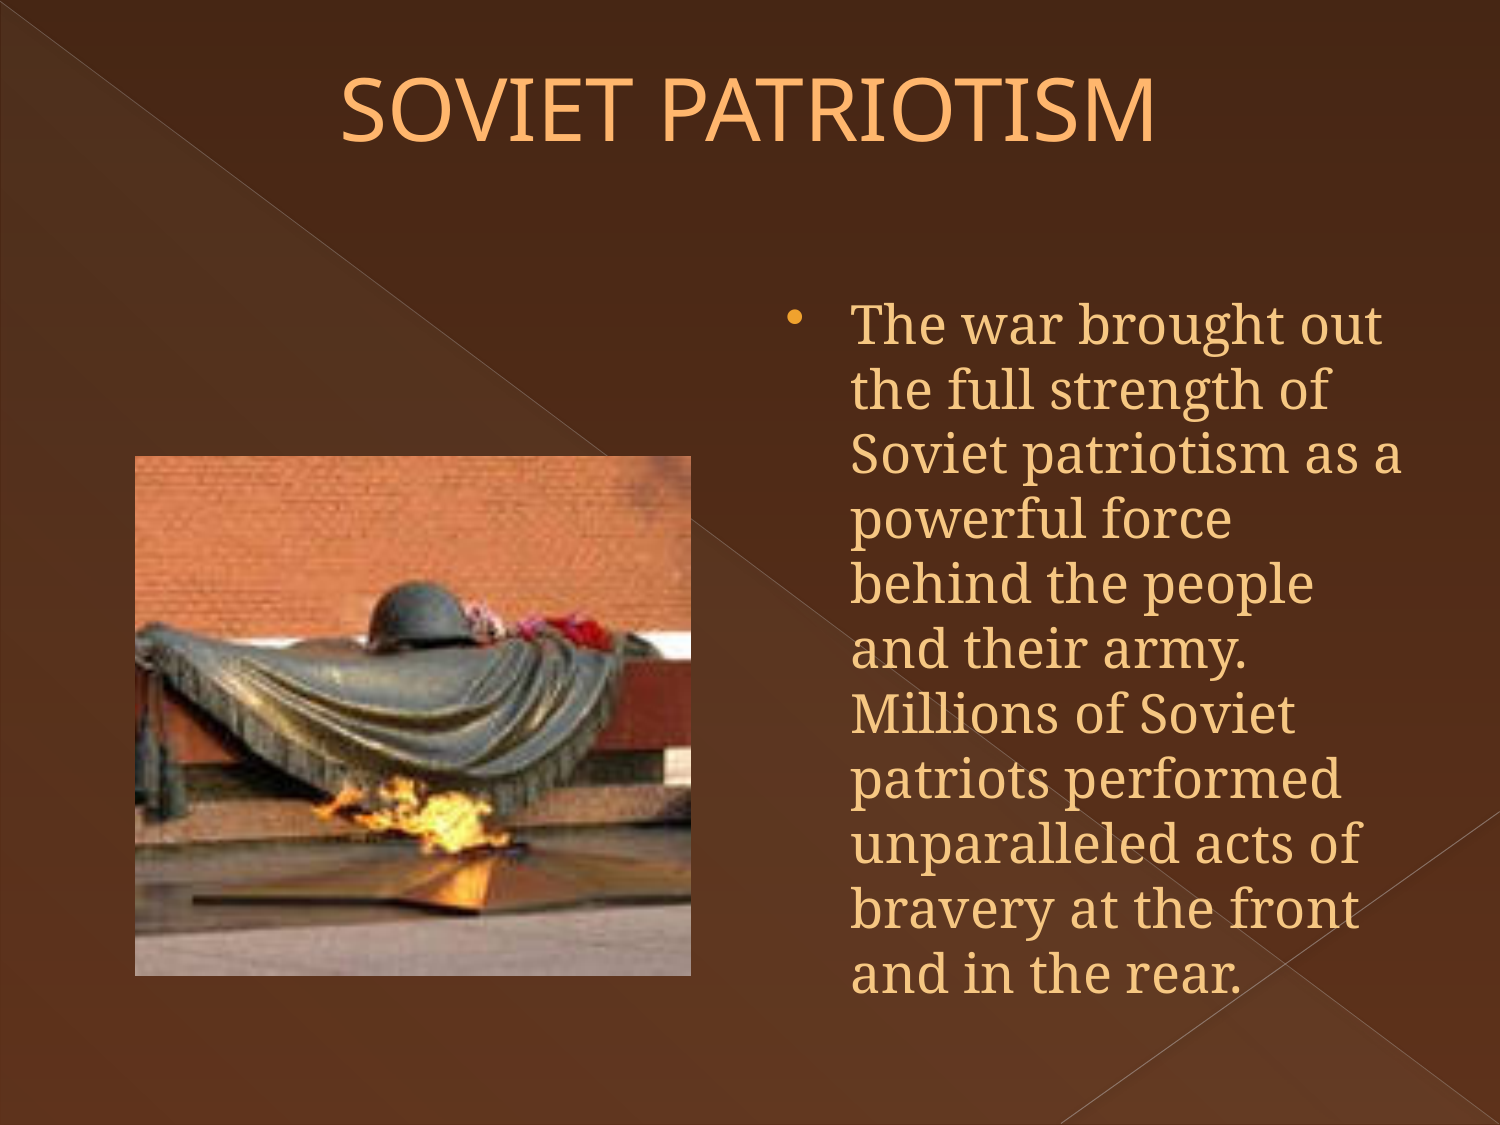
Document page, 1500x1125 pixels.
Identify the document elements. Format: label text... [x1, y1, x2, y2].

picture [135, 455, 692, 977]
title SOVIET PATRIOTISM [75, 43, 1425, 274]
list The war brought out the full strength of Soviet patriotism as a powerful force behind the people and their army. Millions of Soviet patriots performed unparalleled acts of bravery at the front and in the rear. [762, 282, 1425, 1025]
